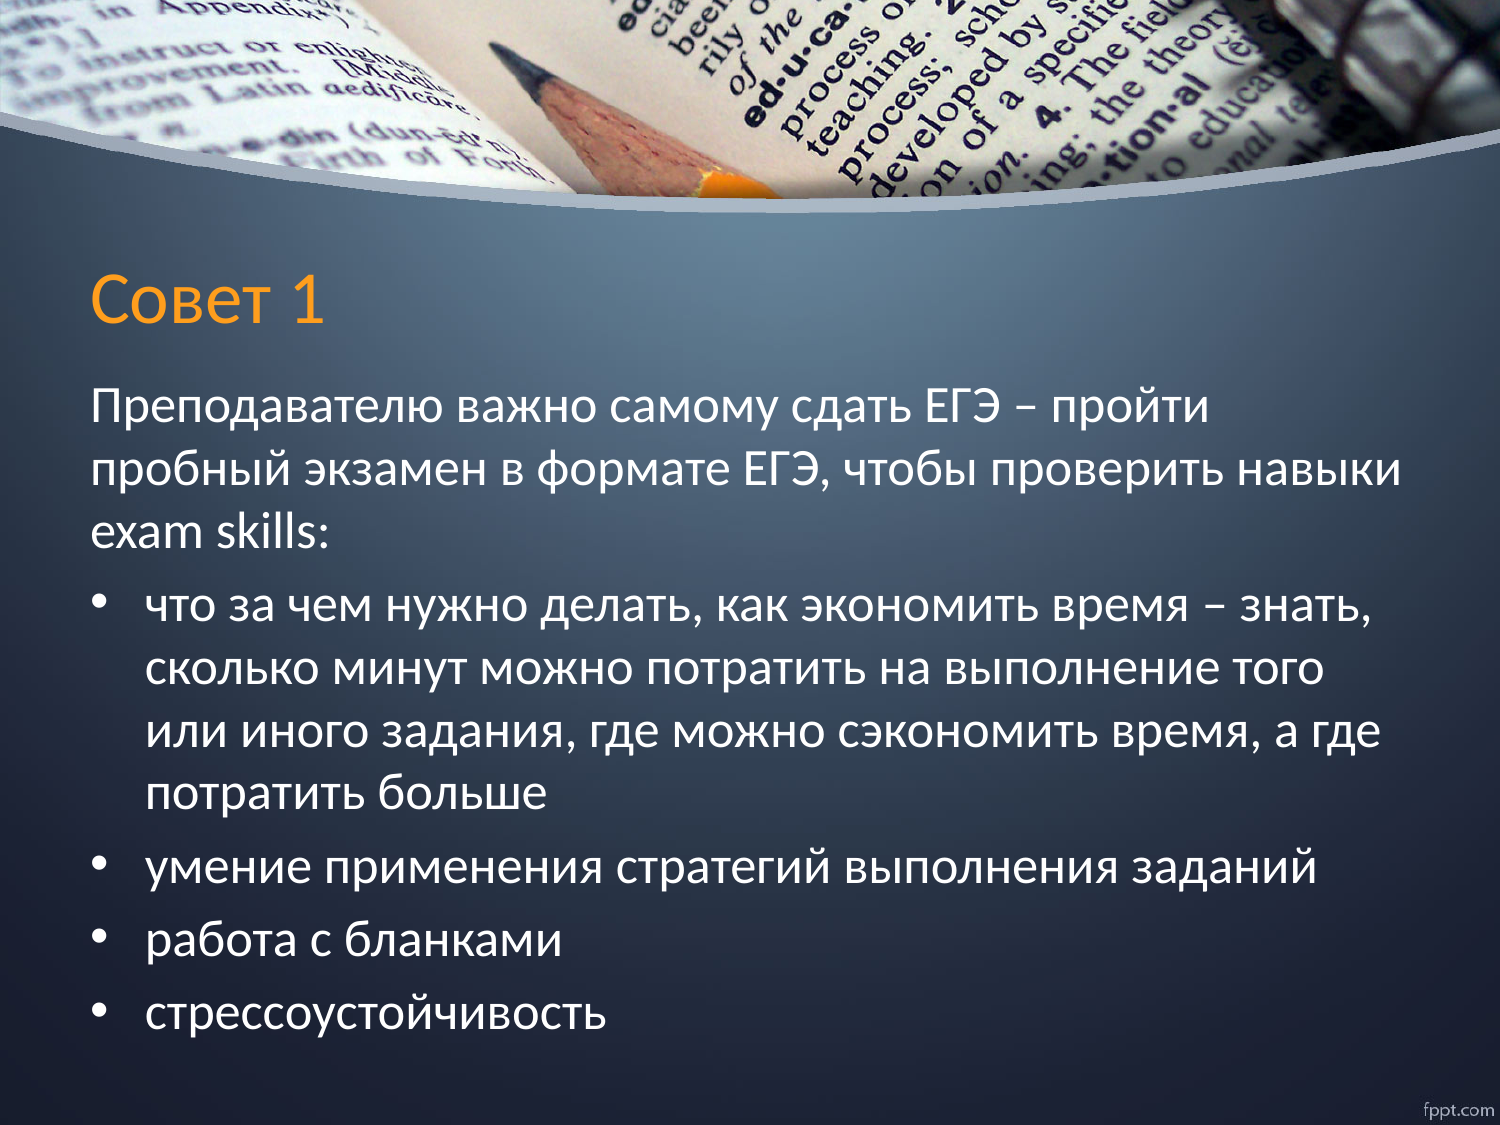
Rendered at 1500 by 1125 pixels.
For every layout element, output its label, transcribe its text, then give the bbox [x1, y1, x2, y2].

picture [0, 0, 1500, 1125]
list Преподавателю важно самому сдать ЕГЭ – пройти пробный экзамен в формате ЕГЭ, чтобы проверить навыки exam skills: что за чем нужно делать, как экономить время – знать, сколько минут можно потратить на выполнение того или иного задания, где можно сэкономить время, а где потратить больше умение применения стратегий выполнения заданий работа с бланками стрессоустойчивость [75, 362, 1425, 1055]
title Совет 1 [75, 211, 1425, 362]
